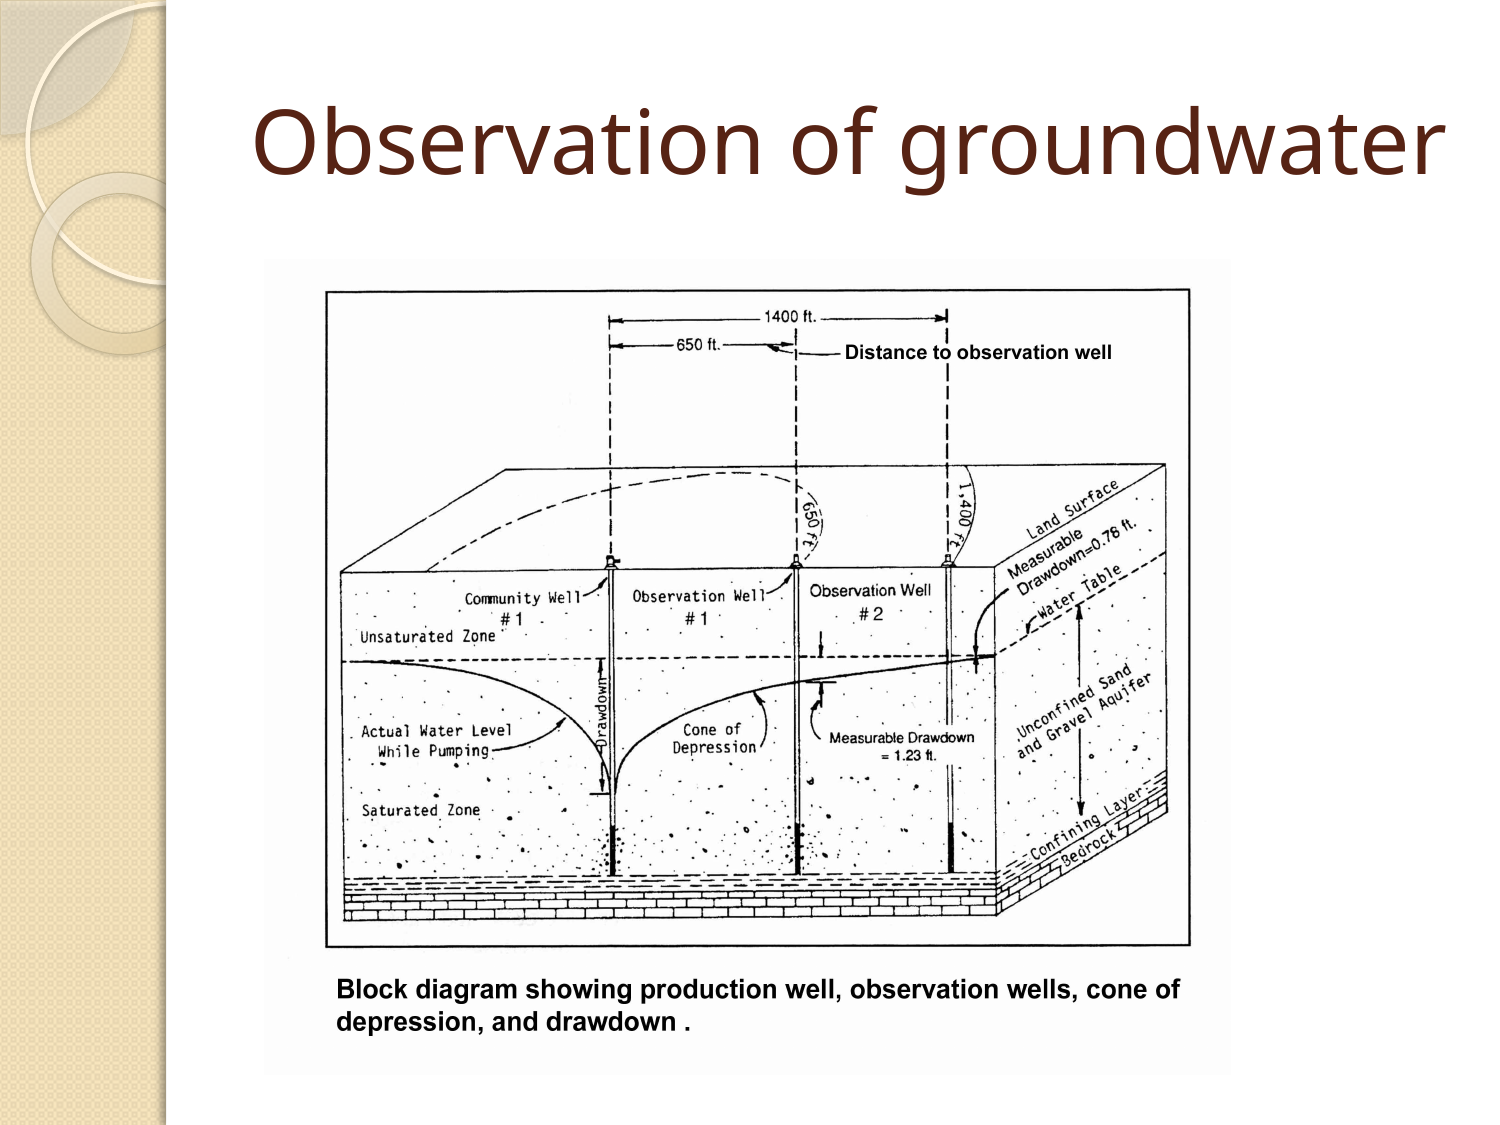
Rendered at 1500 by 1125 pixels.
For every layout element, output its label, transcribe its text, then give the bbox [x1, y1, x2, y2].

picture [264, 259, 1231, 1075]
title Observation of groundwater [235, 45, 1466, 233]
